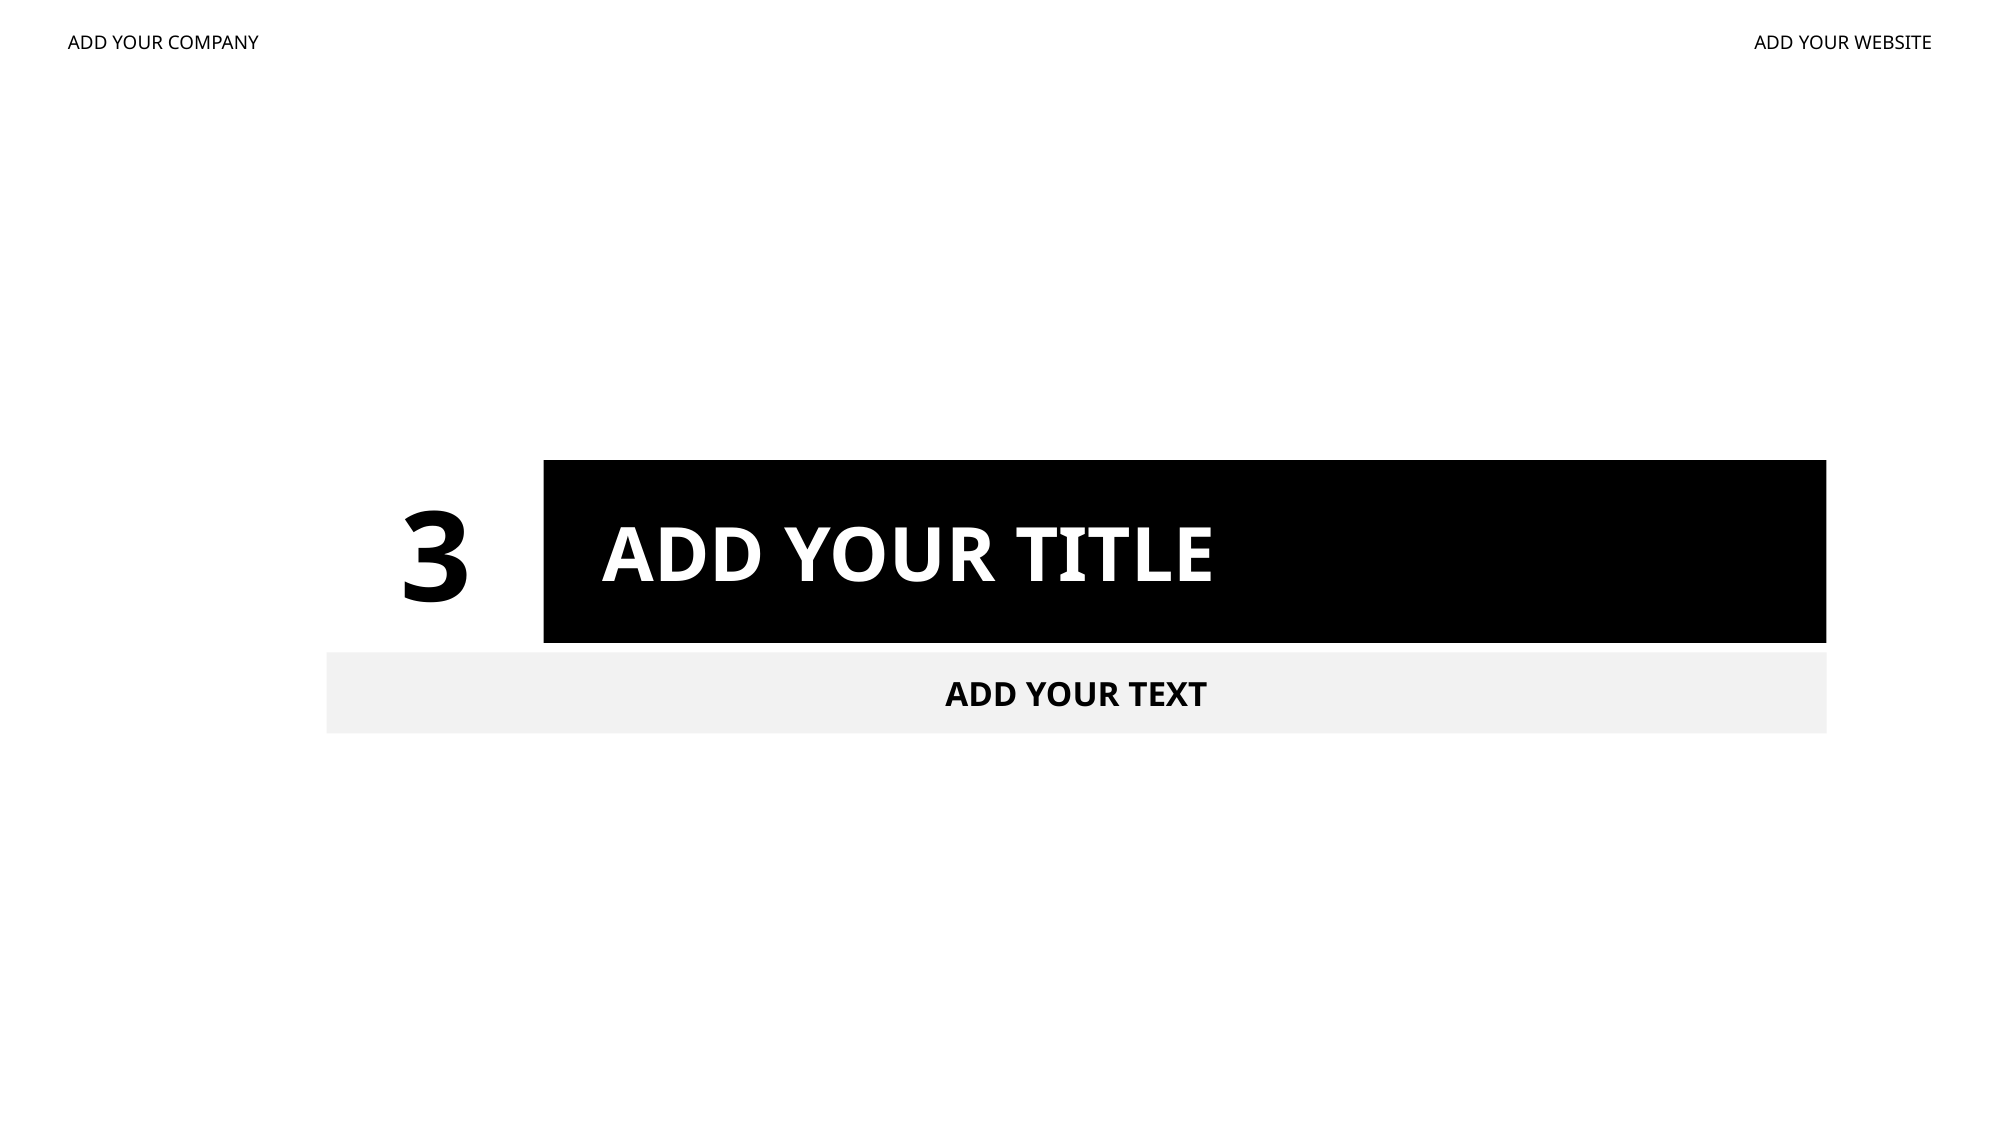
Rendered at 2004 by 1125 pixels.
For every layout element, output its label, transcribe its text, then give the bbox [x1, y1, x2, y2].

text_box 3 [373, 460, 500, 643]
text_box ADD YOUR COMPANY [34, 26, 293, 58]
text_box ADD YOUR TEXT [326, 652, 1827, 734]
text_box ADD YOUR WEBSITE [1714, 26, 1973, 58]
text_box ADD YOUR TITLE [543, 460, 1827, 643]
